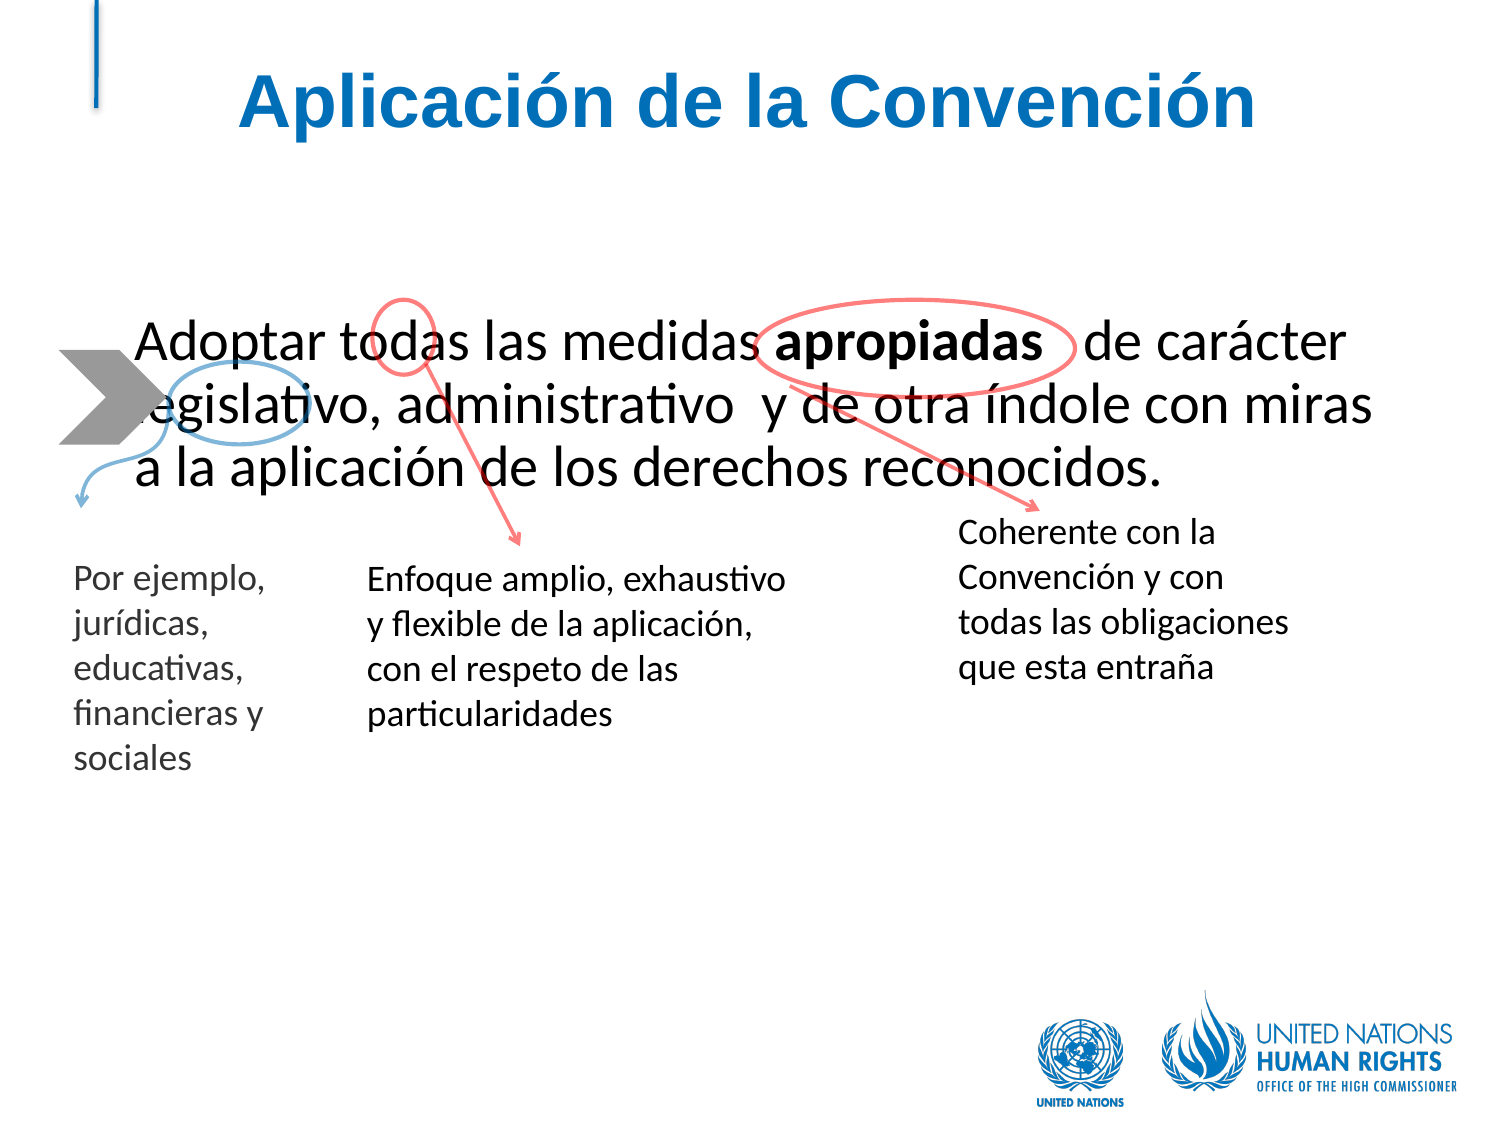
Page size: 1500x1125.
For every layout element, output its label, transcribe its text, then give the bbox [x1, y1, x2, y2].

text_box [789, 385, 1041, 512]
text_box [752, 297, 1078, 384]
text_box [58, 428, 75, 445]
text_box Coherente con la Convención y con todas las obligaciones que esta entraña [943, 499, 1325, 740]
text_box [168, 361, 310, 445]
picture [1037, 990, 1457, 1107]
text_box [370, 297, 437, 377]
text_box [80, 408, 169, 509]
text_box Enfoque amplio, exhaustivo y flexible de la aplicación, con el respeto de las particularidades [352, 546, 819, 787]
text_box [58, 349, 167, 406]
text_box Por ejemplo, jurídicas, educativas, financieras y sociales [58, 546, 352, 786]
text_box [425, 363, 521, 547]
text_box Adoptar todas las medidas apropiadas de carácter legislativo, administrativo y de otra índole con miras a la aplicación de los derechos reconocidos. [119, 223, 1390, 869]
title Aplicación de la Convención [58, 45, 1437, 224]
